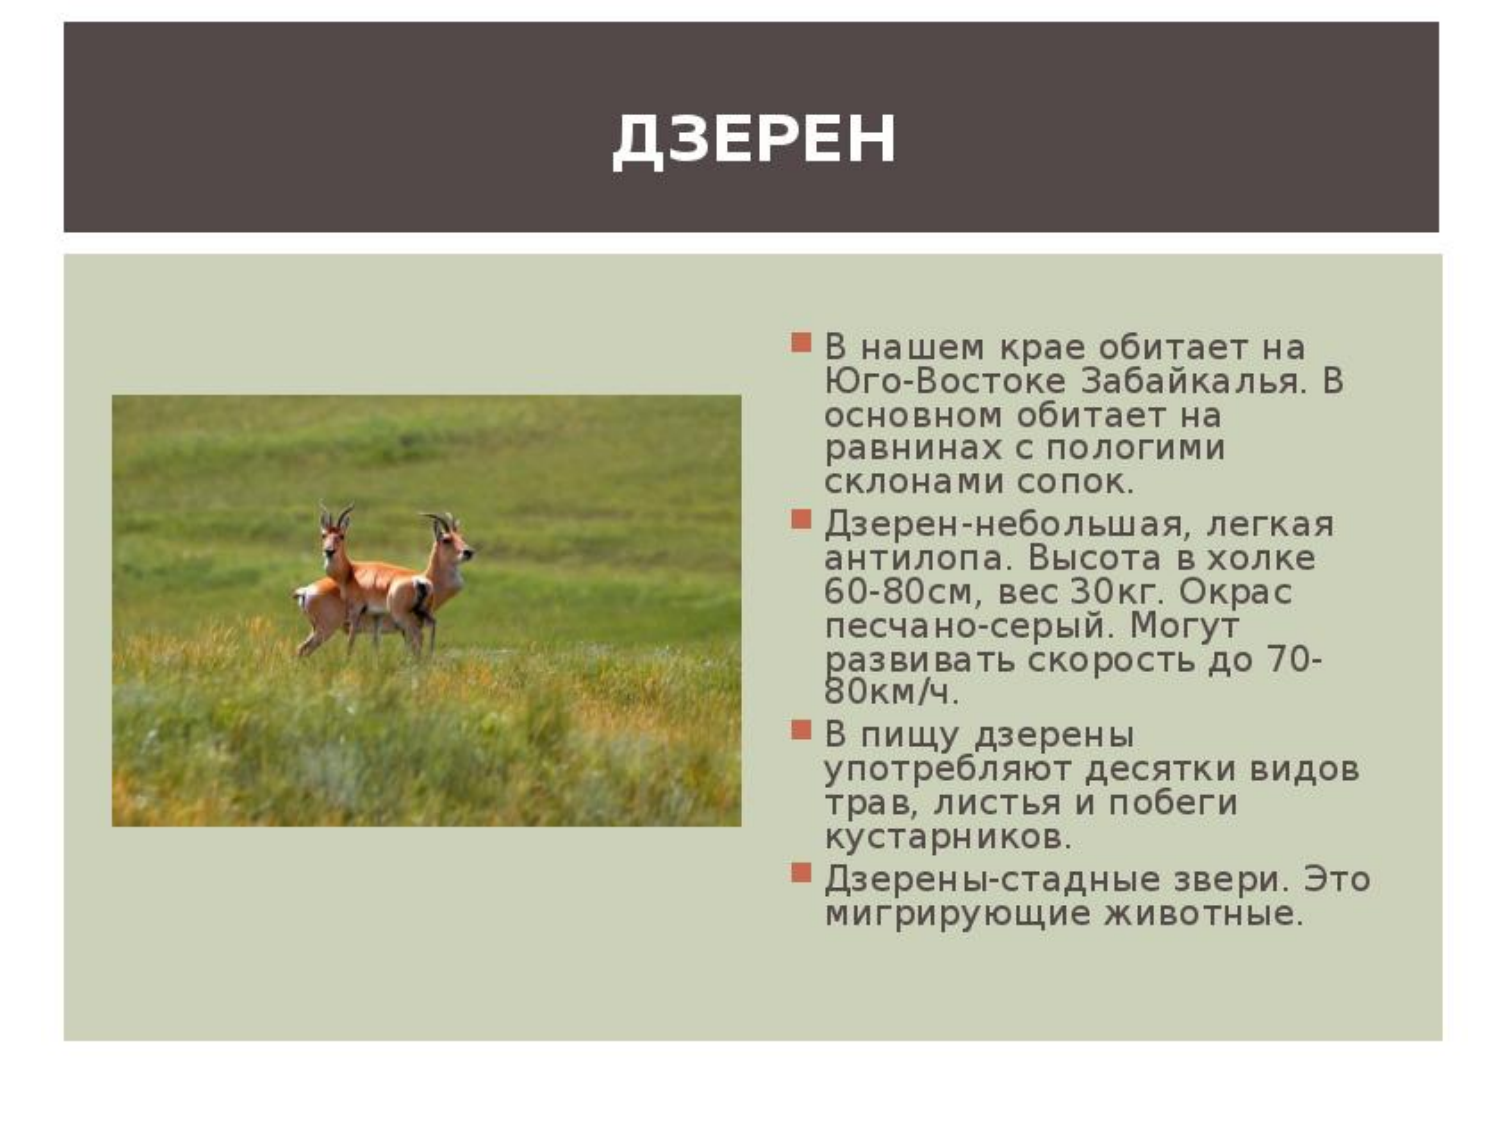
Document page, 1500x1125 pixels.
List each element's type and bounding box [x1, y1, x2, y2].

list [40, 0, 1468, 1070]
